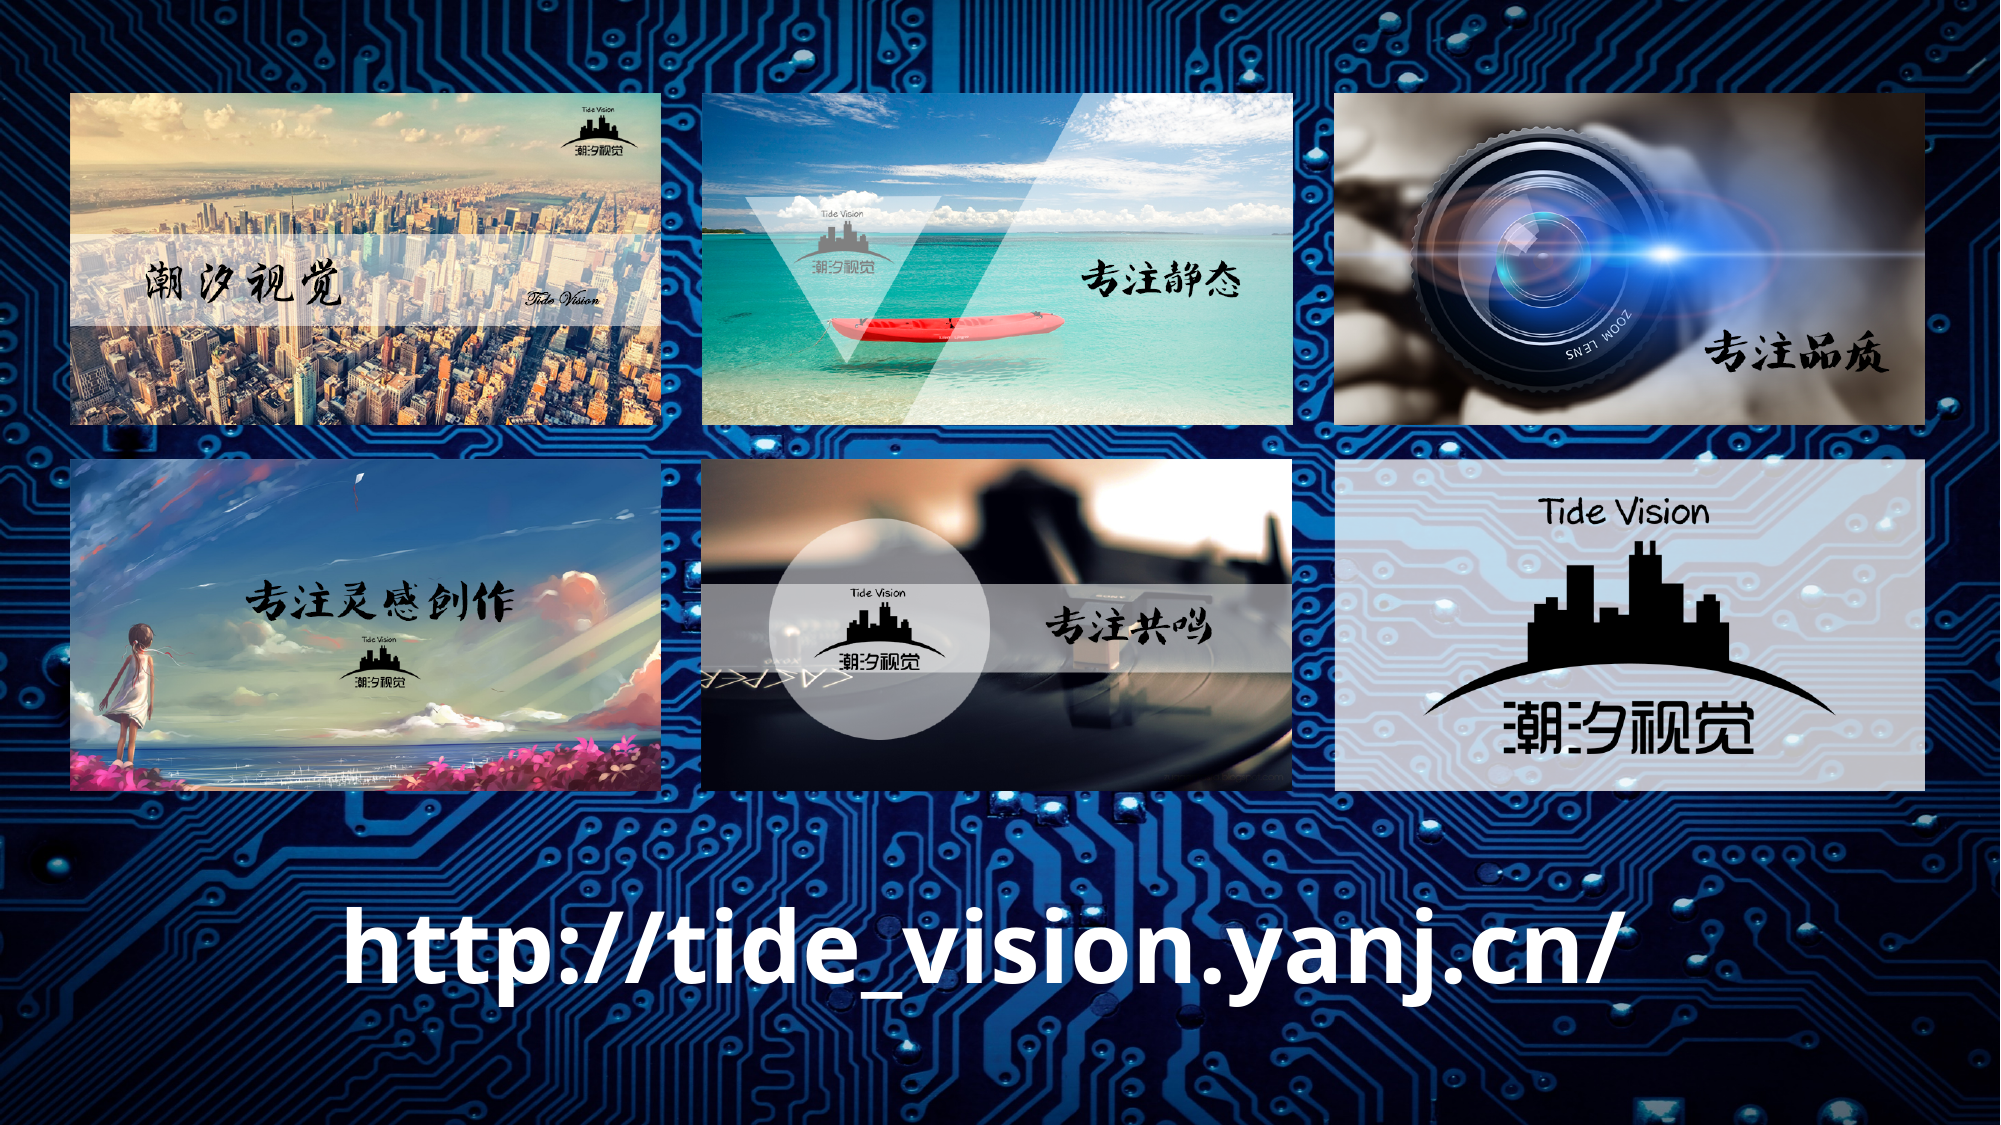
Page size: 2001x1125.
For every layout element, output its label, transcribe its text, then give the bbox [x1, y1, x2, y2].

picture [0, 0, 2000, 1125]
text_box http://tide_vision.yanj.cn/ [324, 876, 1644, 1012]
text_box [1334, 458, 1926, 792]
